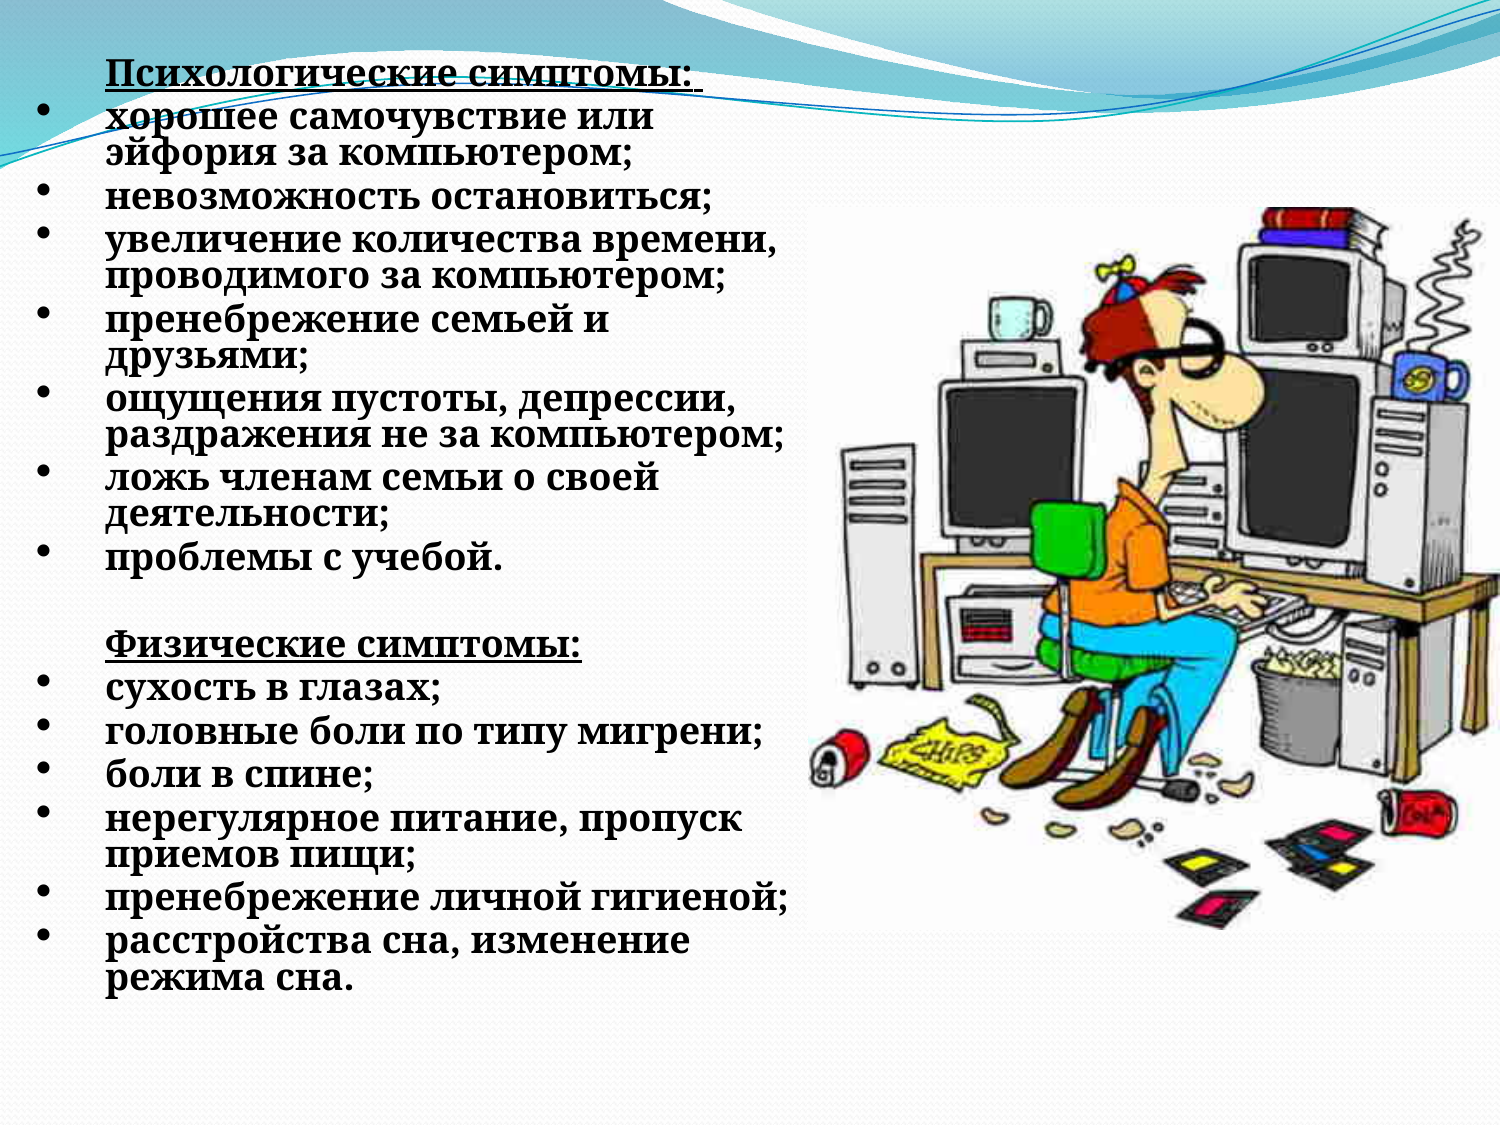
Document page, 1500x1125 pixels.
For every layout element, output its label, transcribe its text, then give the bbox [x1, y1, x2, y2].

list Психологические симптомы: хорошее самочувствие или эйфория за компьютером; невозможность остановиться; увеличение количества времени, проводимого за компьютером; пренебрежение семьей и друзьями; ощущения пустоты, депрессии, раздражения не за компьютером; ложь членам семьи о своей деятельности; проблемы с учебой. Физические симптомы: сухость в глазах; головные боли по типу мигрени; боли в спине; нерегулярное питание, пропуск приемов пищи; пренебрежение личной гигиеной; расстройства сна, изменение режима сна. [0, 49, 838, 1125]
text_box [807, 207, 1500, 930]
